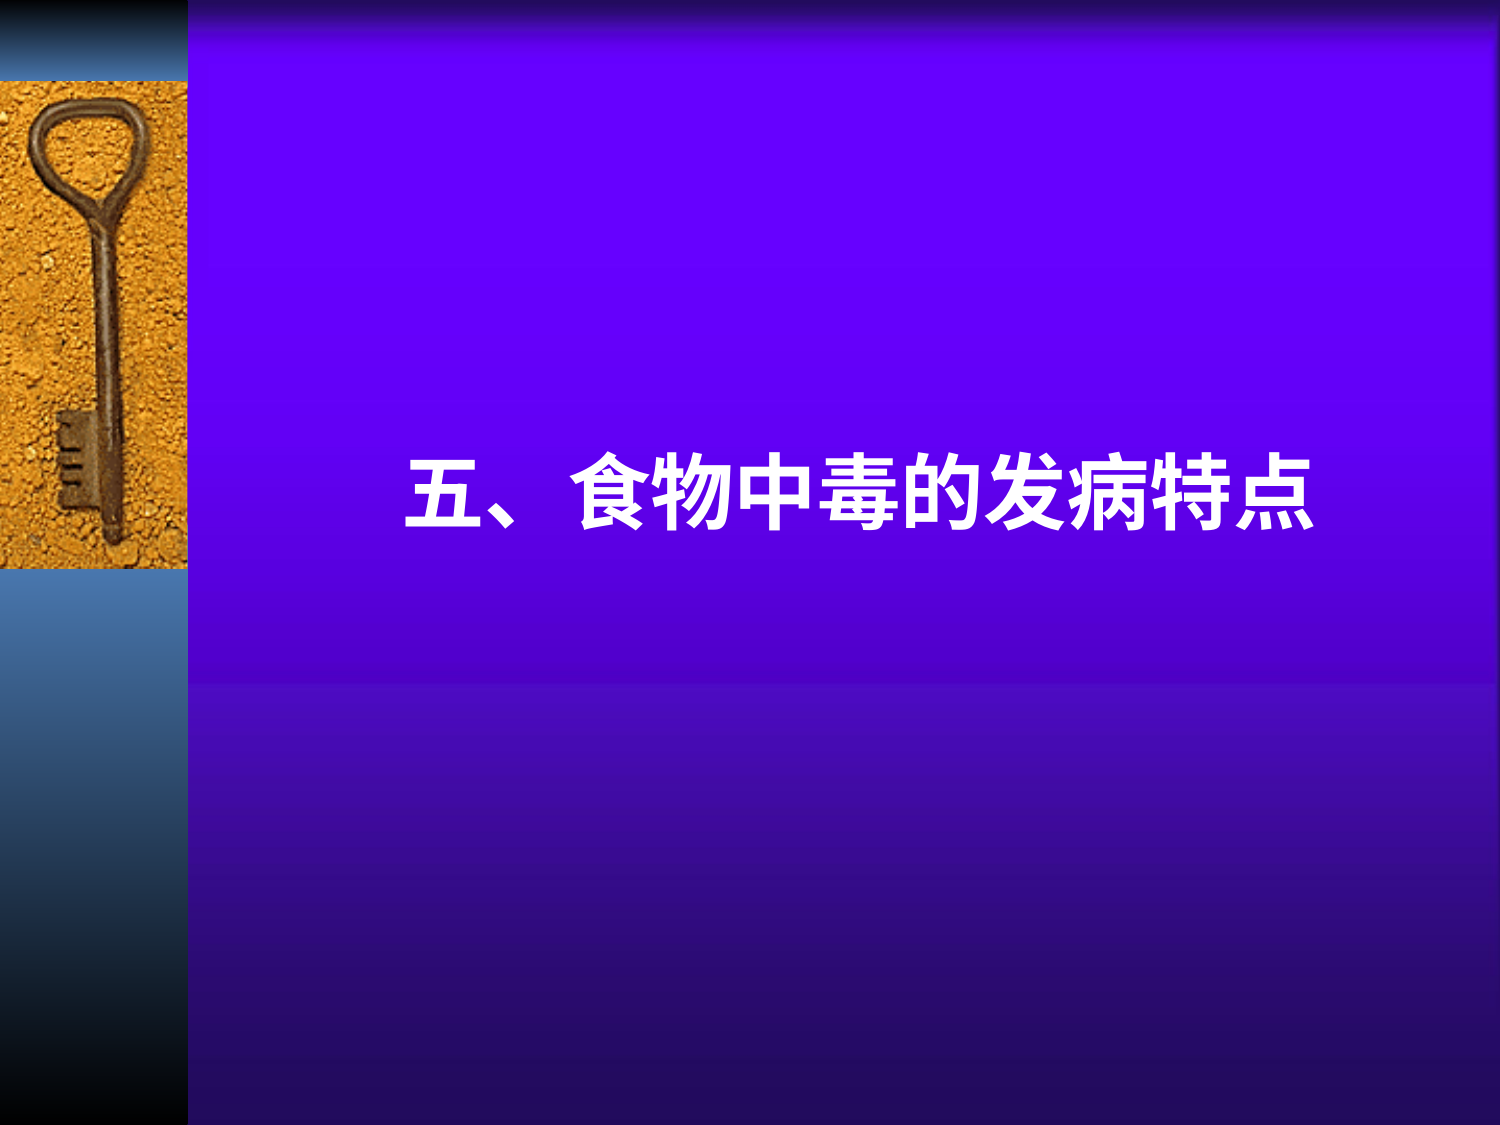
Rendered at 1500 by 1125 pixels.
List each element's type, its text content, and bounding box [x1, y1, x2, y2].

text_box 五、食物中毒的发病特点 [249, 432, 1413, 548]
picture [0, 0, 1500, 1125]
